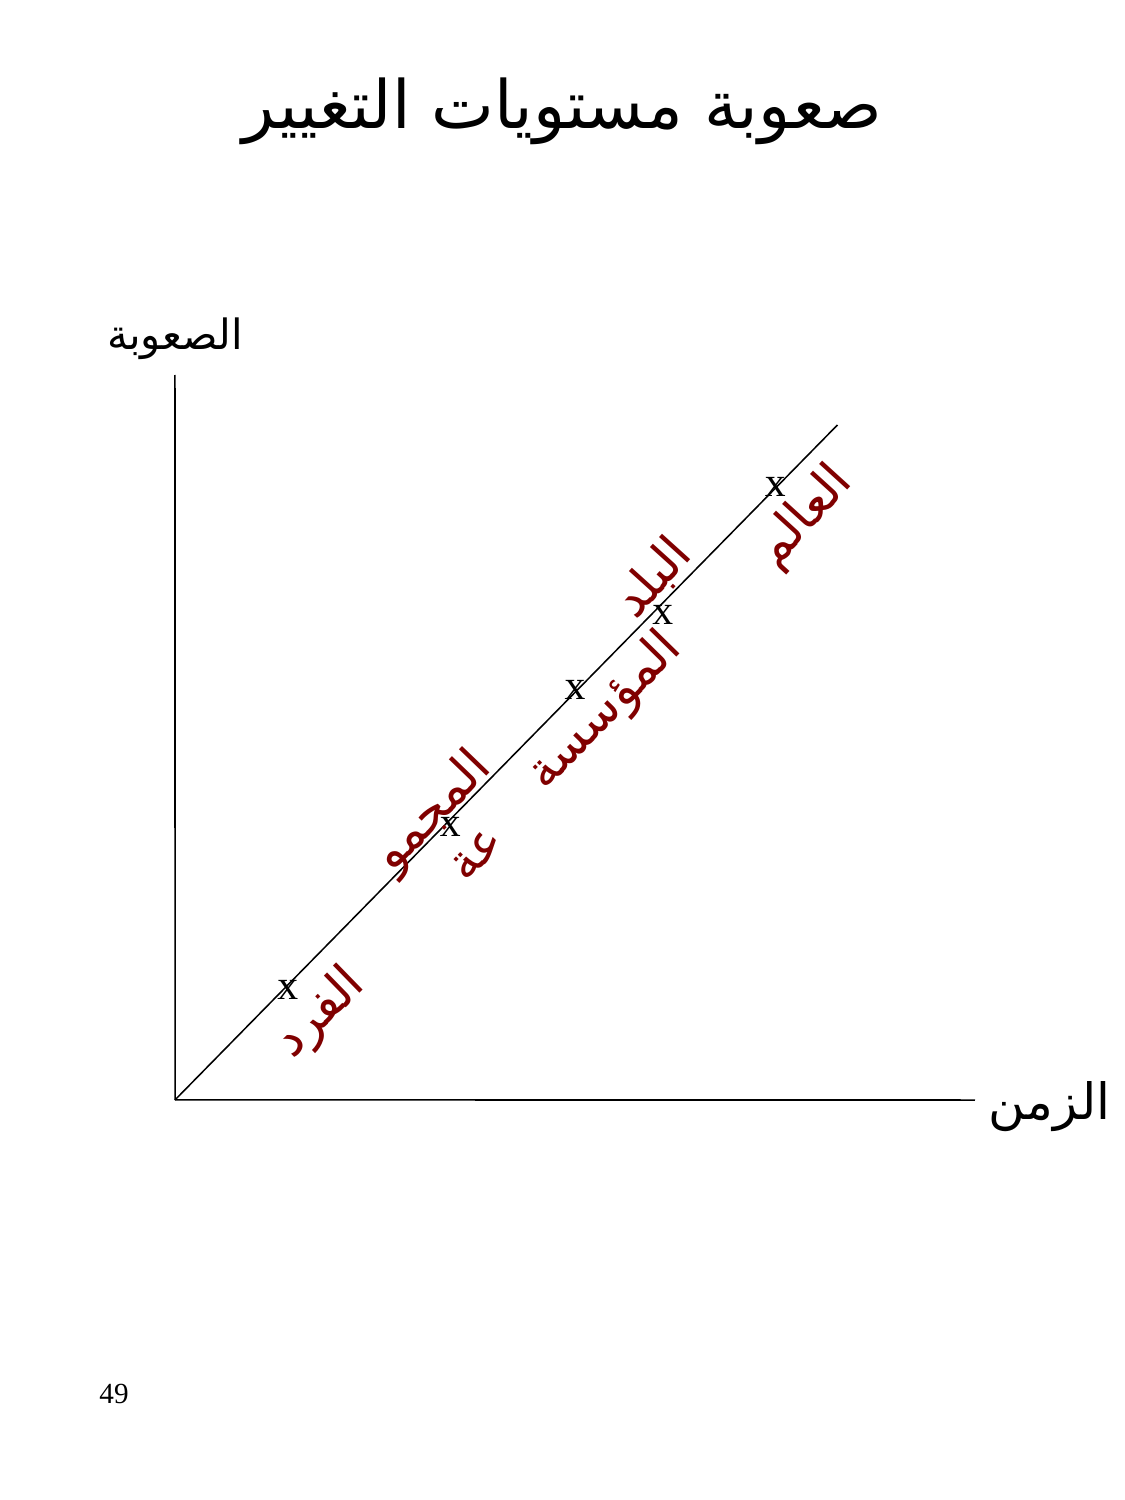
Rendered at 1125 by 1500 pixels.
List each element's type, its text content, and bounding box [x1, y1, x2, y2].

text_box الصعوبة [62, 300, 288, 365]
text_box المؤسسة [509, 615, 710, 798]
text_box العالم [724, 431, 878, 594]
text_box الفرد [235, 929, 396, 1088]
title صعوبة مستويات التغيير [84, 24, 1041, 180]
text_box x [637, 575, 700, 640]
text_box x [262, 950, 325, 1015]
text_box x [749, 447, 813, 513]
text_box البلد [571, 494, 728, 641]
text_box x [424, 787, 488, 853]
slide_number 49 [84, 1366, 319, 1467]
text_box الزمن [875, 1062, 1125, 1138]
text_box المجموعة [332, 709, 568, 948]
text_box x [549, 650, 613, 715]
